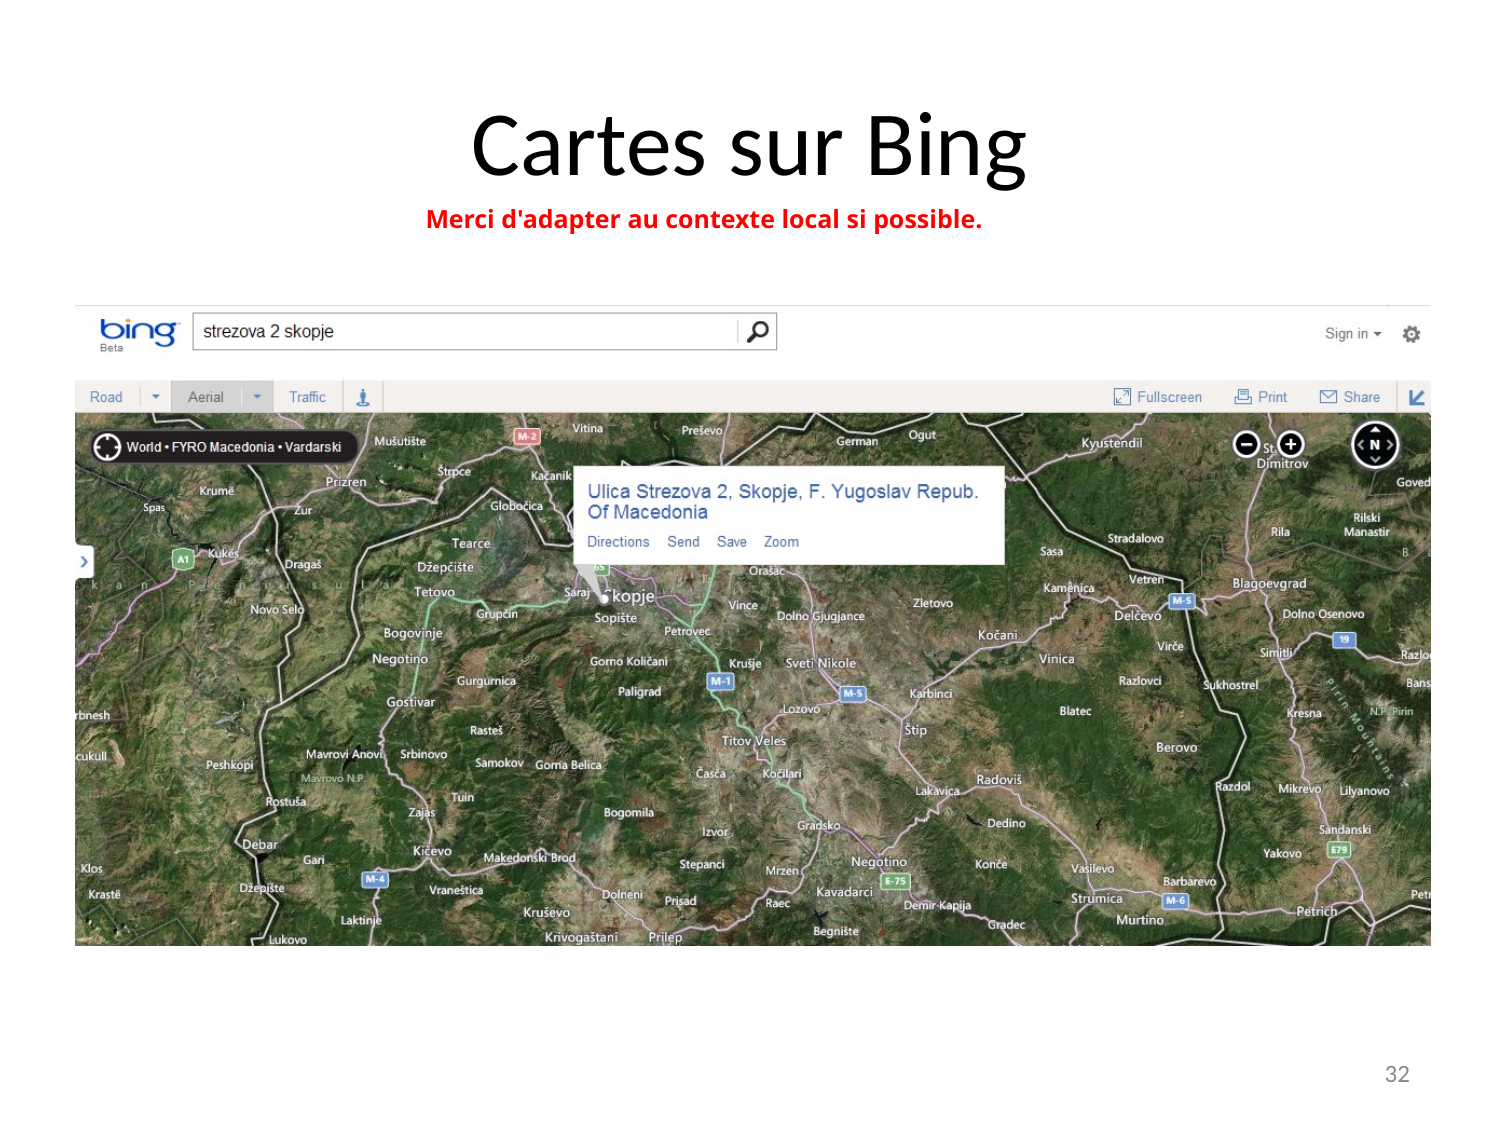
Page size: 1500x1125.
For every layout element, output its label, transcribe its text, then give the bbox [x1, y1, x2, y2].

title Cartes sur Bing [75, 45, 1425, 233]
picture [74, 304, 1431, 946]
slide_number * [1074, 1042, 1425, 1103]
text_box Merci d'adapter au contexte local si possible. [410, 195, 1161, 241]
